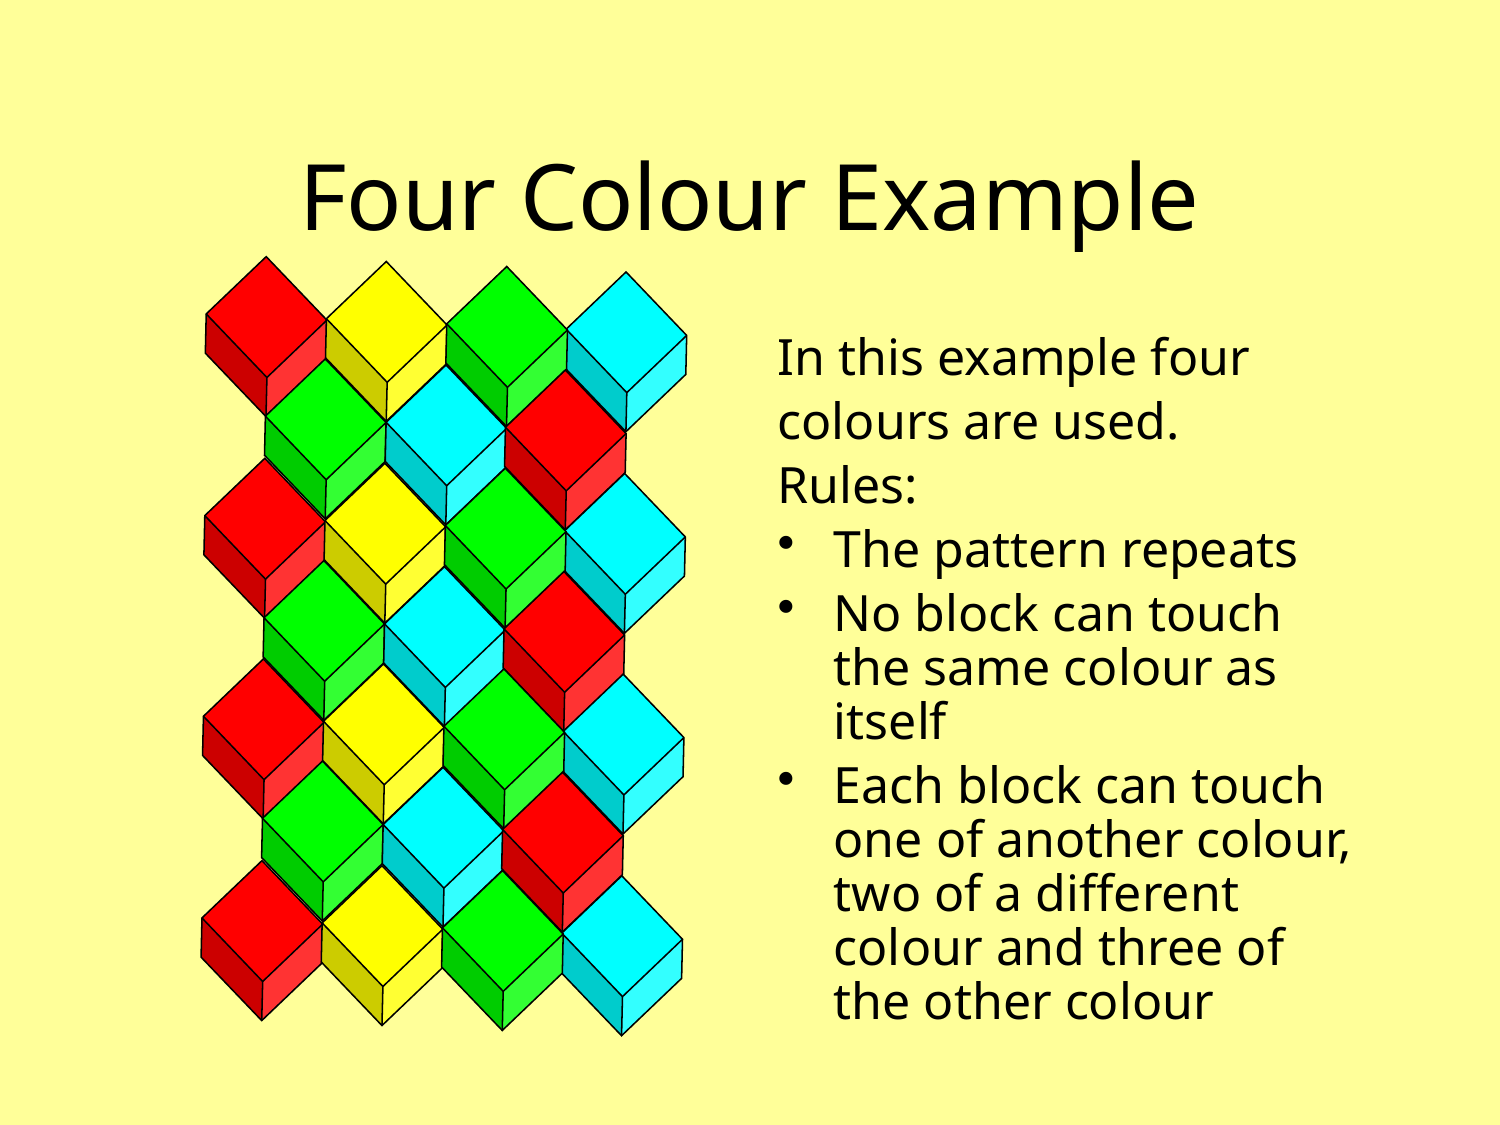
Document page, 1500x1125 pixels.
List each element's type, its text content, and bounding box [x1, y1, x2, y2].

list In this example four colours are used. Rules: The pattern repeats No block can touch the same colour as itself Each block can touch one of another colour, two of a different colour and three of the other colour [762, 324, 1388, 1001]
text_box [206, 278, 682, 1014]
title Four Colour Example [112, 99, 1388, 288]
